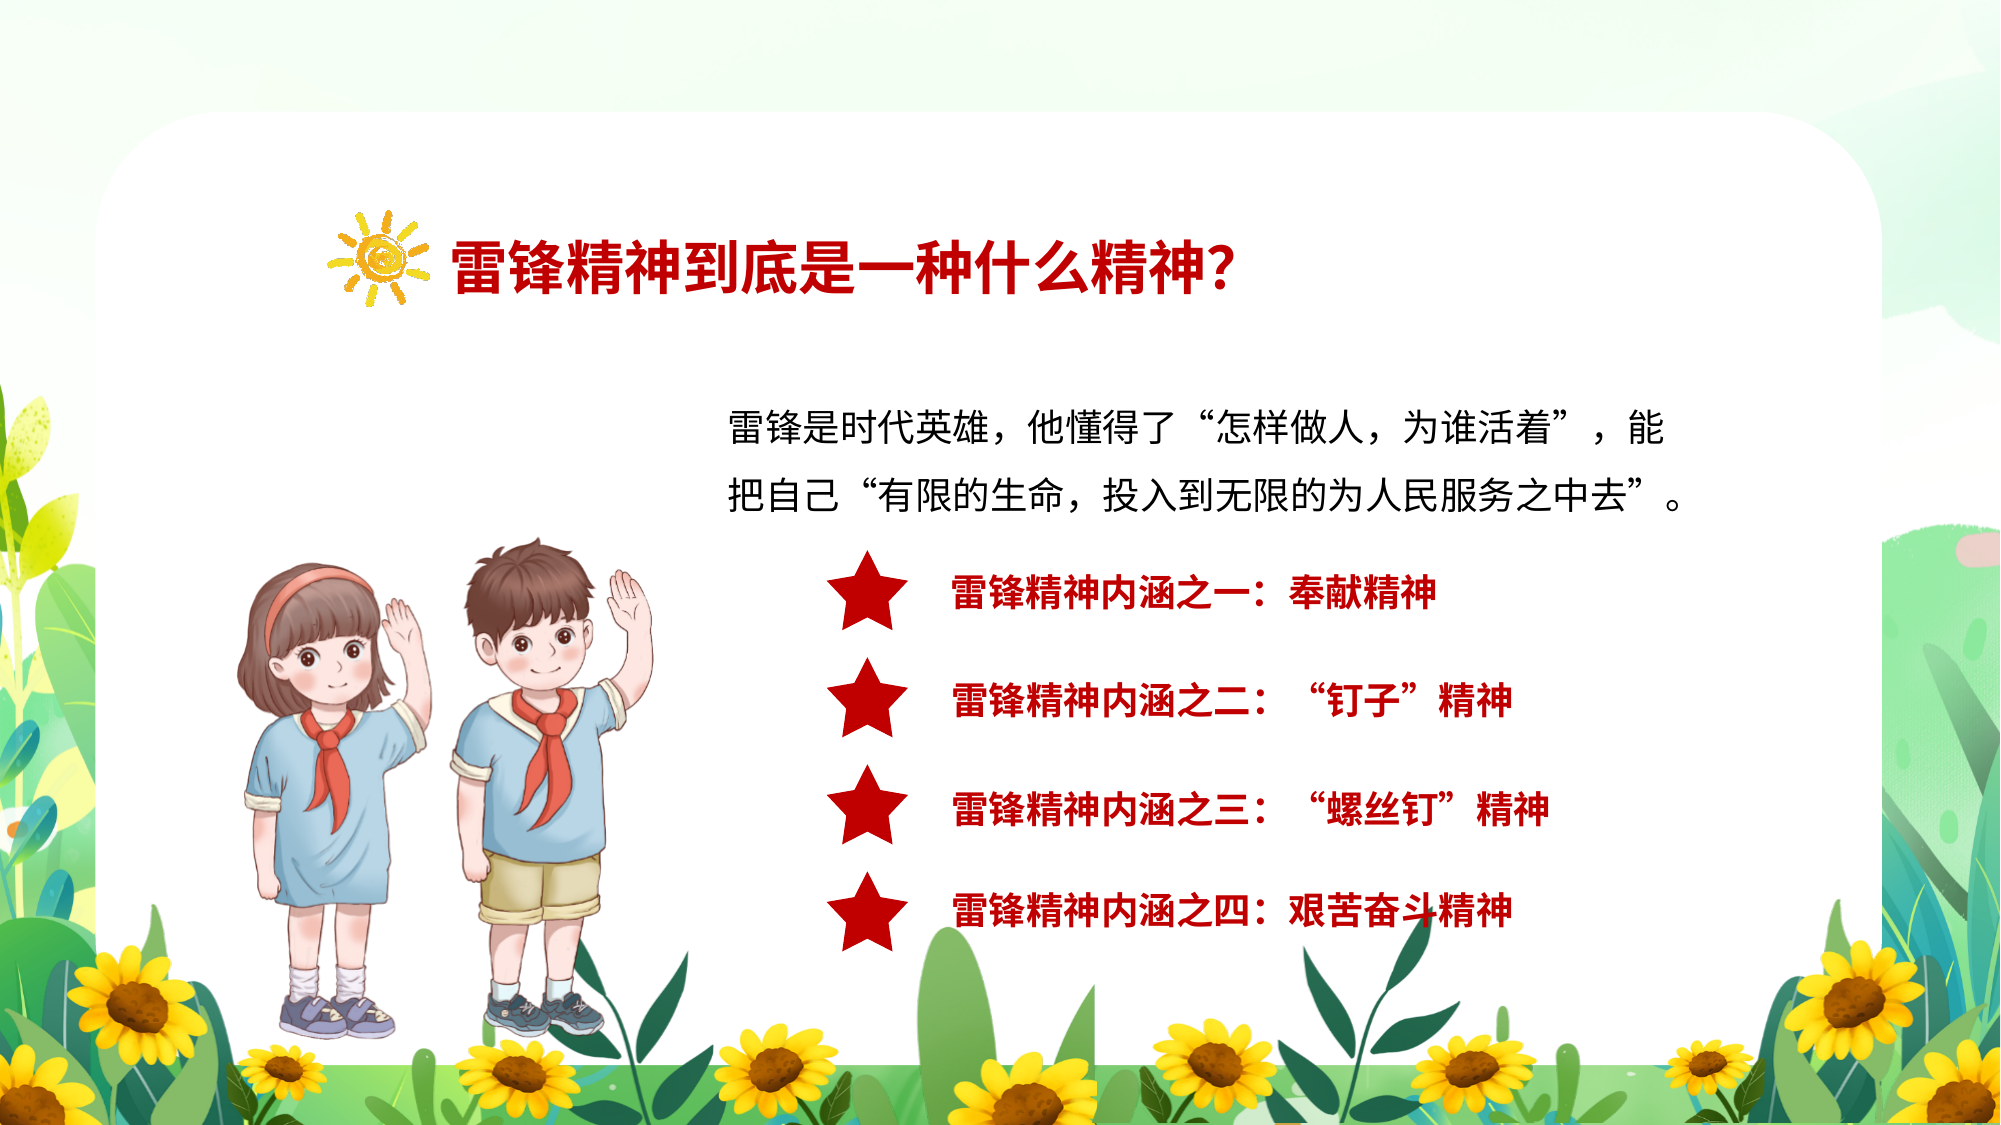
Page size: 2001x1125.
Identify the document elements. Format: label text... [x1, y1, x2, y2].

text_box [826, 657, 1532, 738]
text_box 雷锋是时代英雄，他懂得了“怎样做人，为谁活着”，能把自己“有限的生命，投入到无限的为人民服务之中去”。 [712, 374, 1693, 525]
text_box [826, 550, 1456, 631]
picture [0, 0, 2001, 1125]
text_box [826, 871, 1532, 952]
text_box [327, 210, 1285, 310]
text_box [826, 764, 1570, 845]
